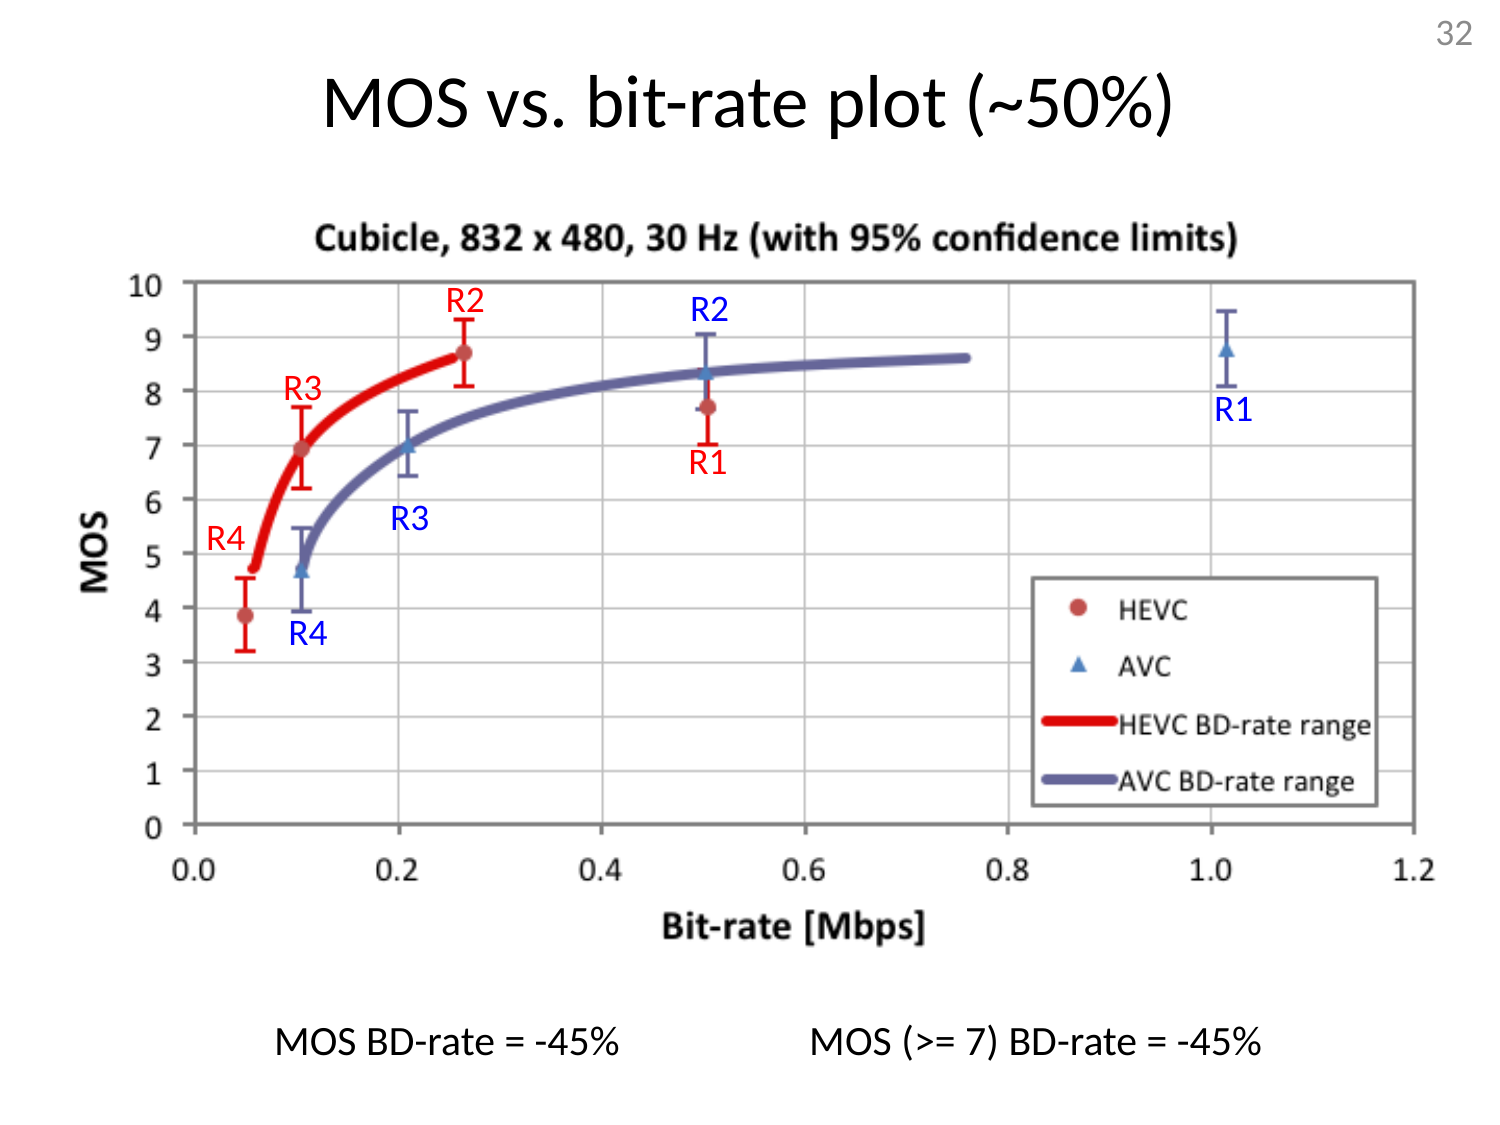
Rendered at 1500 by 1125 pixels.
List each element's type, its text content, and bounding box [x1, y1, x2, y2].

slide_number 32 [1374, 0, 1489, 60]
picture [0, 172, 1500, 953]
text_box MOS BD-rate = -45% MOS (>= 7) BD-rate = -45% [259, 1006, 1278, 1071]
text_box MOS vs. bit-rate plot (~50%) [26, 45, 1473, 158]
